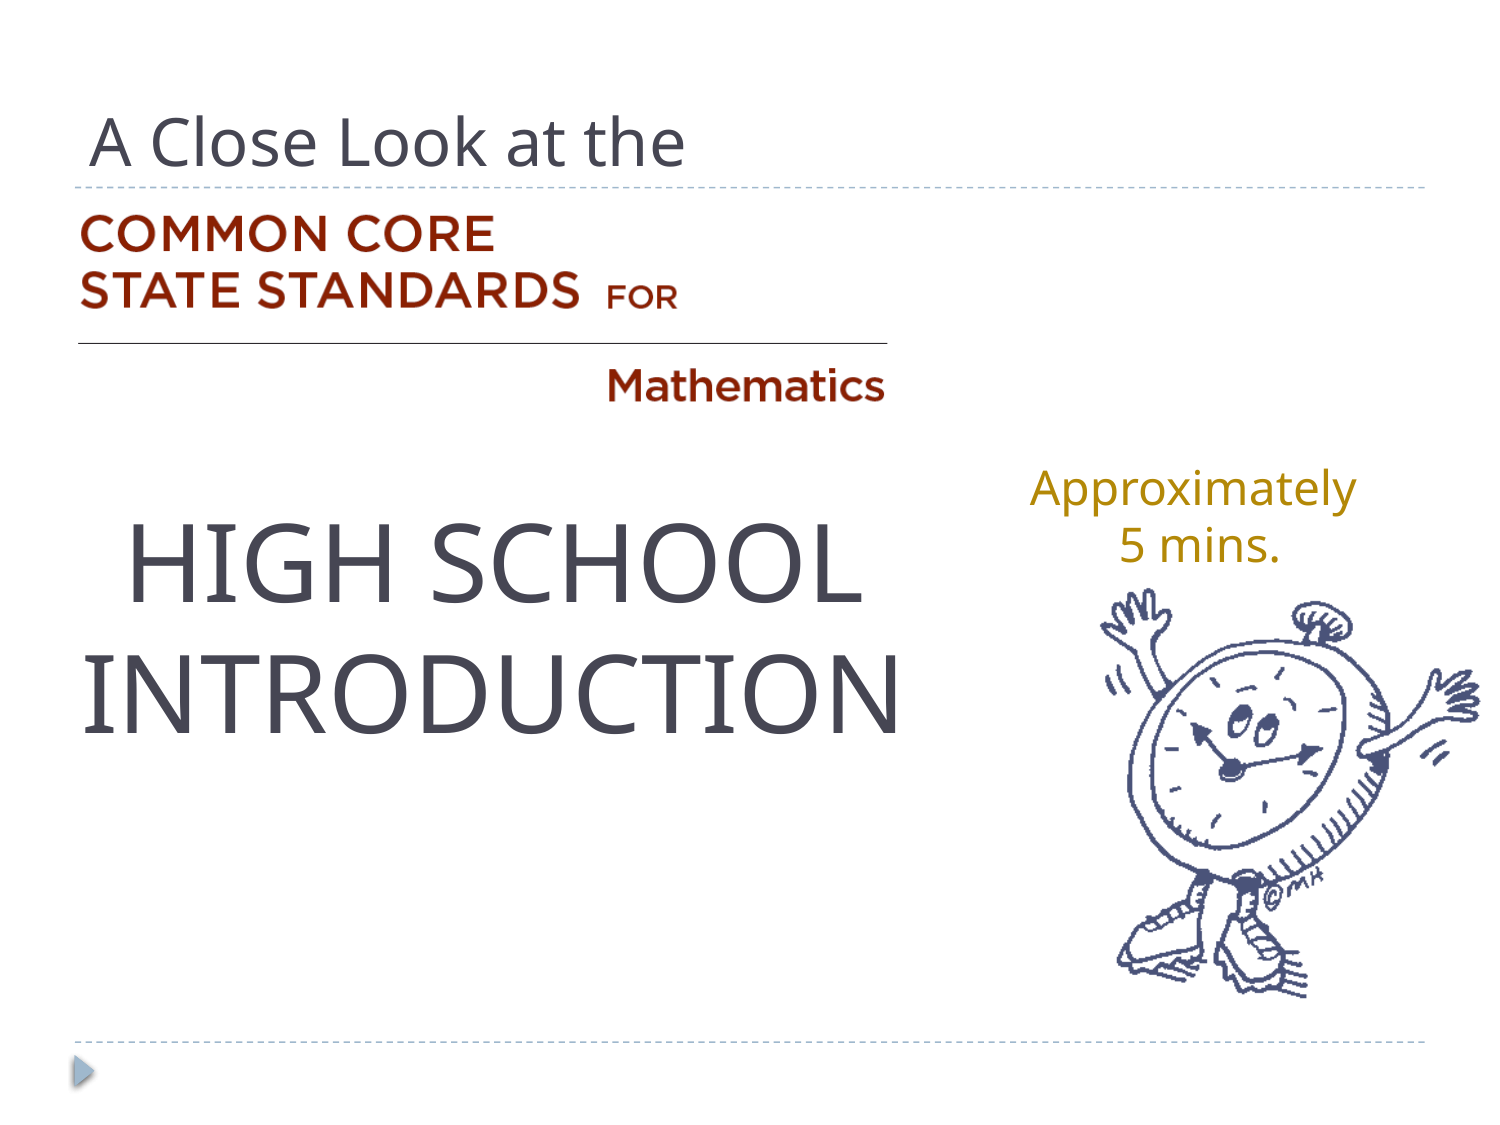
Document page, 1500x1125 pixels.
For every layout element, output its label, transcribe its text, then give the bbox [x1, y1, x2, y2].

text_box Approximately 5 mins. [1012, 449, 1388, 580]
title A Close Look at the [75, 37, 1425, 188]
picture [62, 199, 888, 425]
text_box HIGH SCHOOL INTRODUCTION [62, 449, 925, 763]
picture [1037, 574, 1500, 1019]
